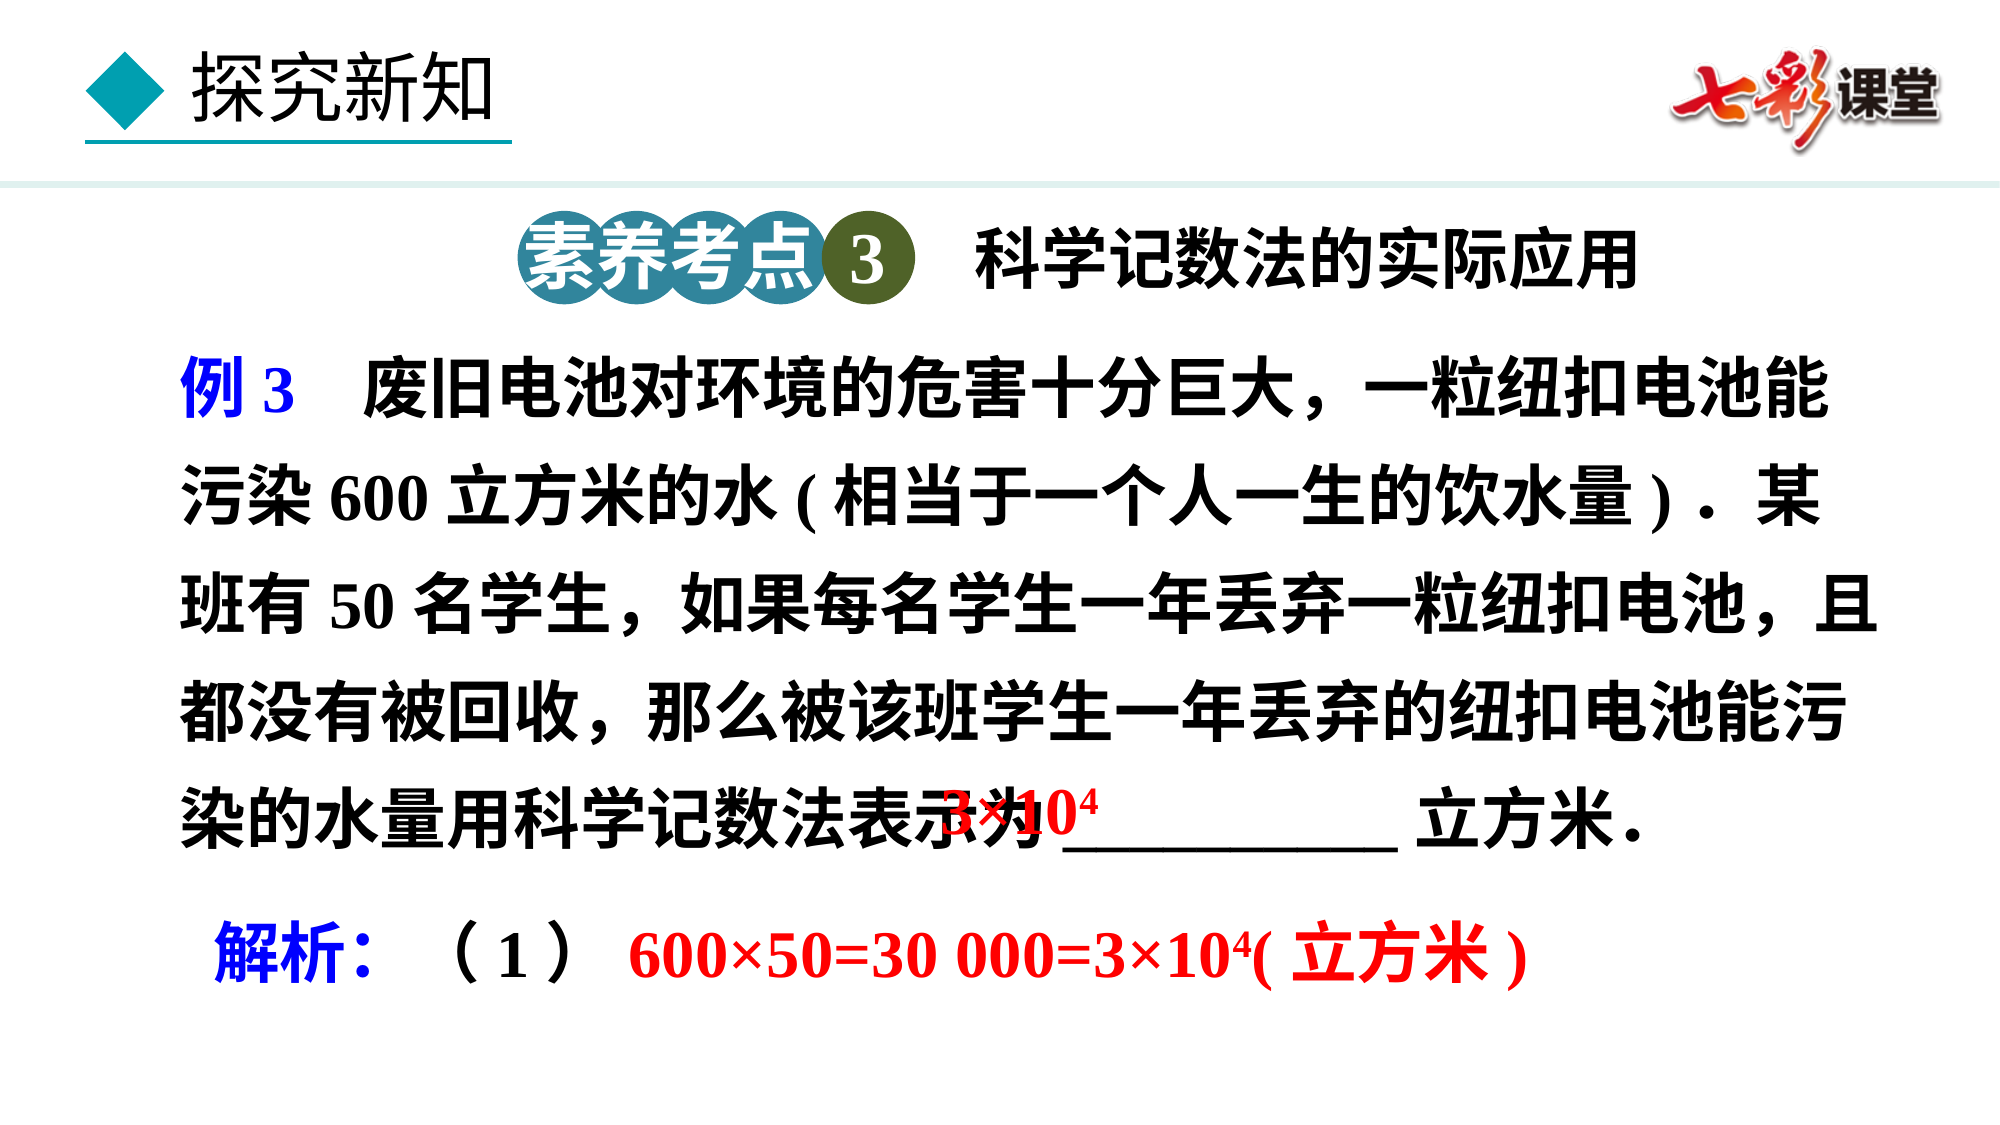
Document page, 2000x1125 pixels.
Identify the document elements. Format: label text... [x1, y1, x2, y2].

text_box 例3 废旧电池对环境的危害十分巨大，一粒纽扣电池能污染600立方米的水(相当于一个人一生的饮水量)．某班有50名学生，如果每名学生一年丢弃一粒纽扣电池，且都没有被回收，那么被该班学生一年丢弃的纽扣电池能污染的水量用科学记数法表示为__________立方米． [159, 307, 1908, 868]
text_box 科学记数法的实际应用 [954, 207, 1950, 307]
text_box 3×104 [920, 758, 1119, 858]
text_box 解析：（1）600×50=30 000=3×104(立方米) [193, 901, 1616, 1001]
picture [1666, 42, 1948, 157]
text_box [508, 203, 916, 308]
